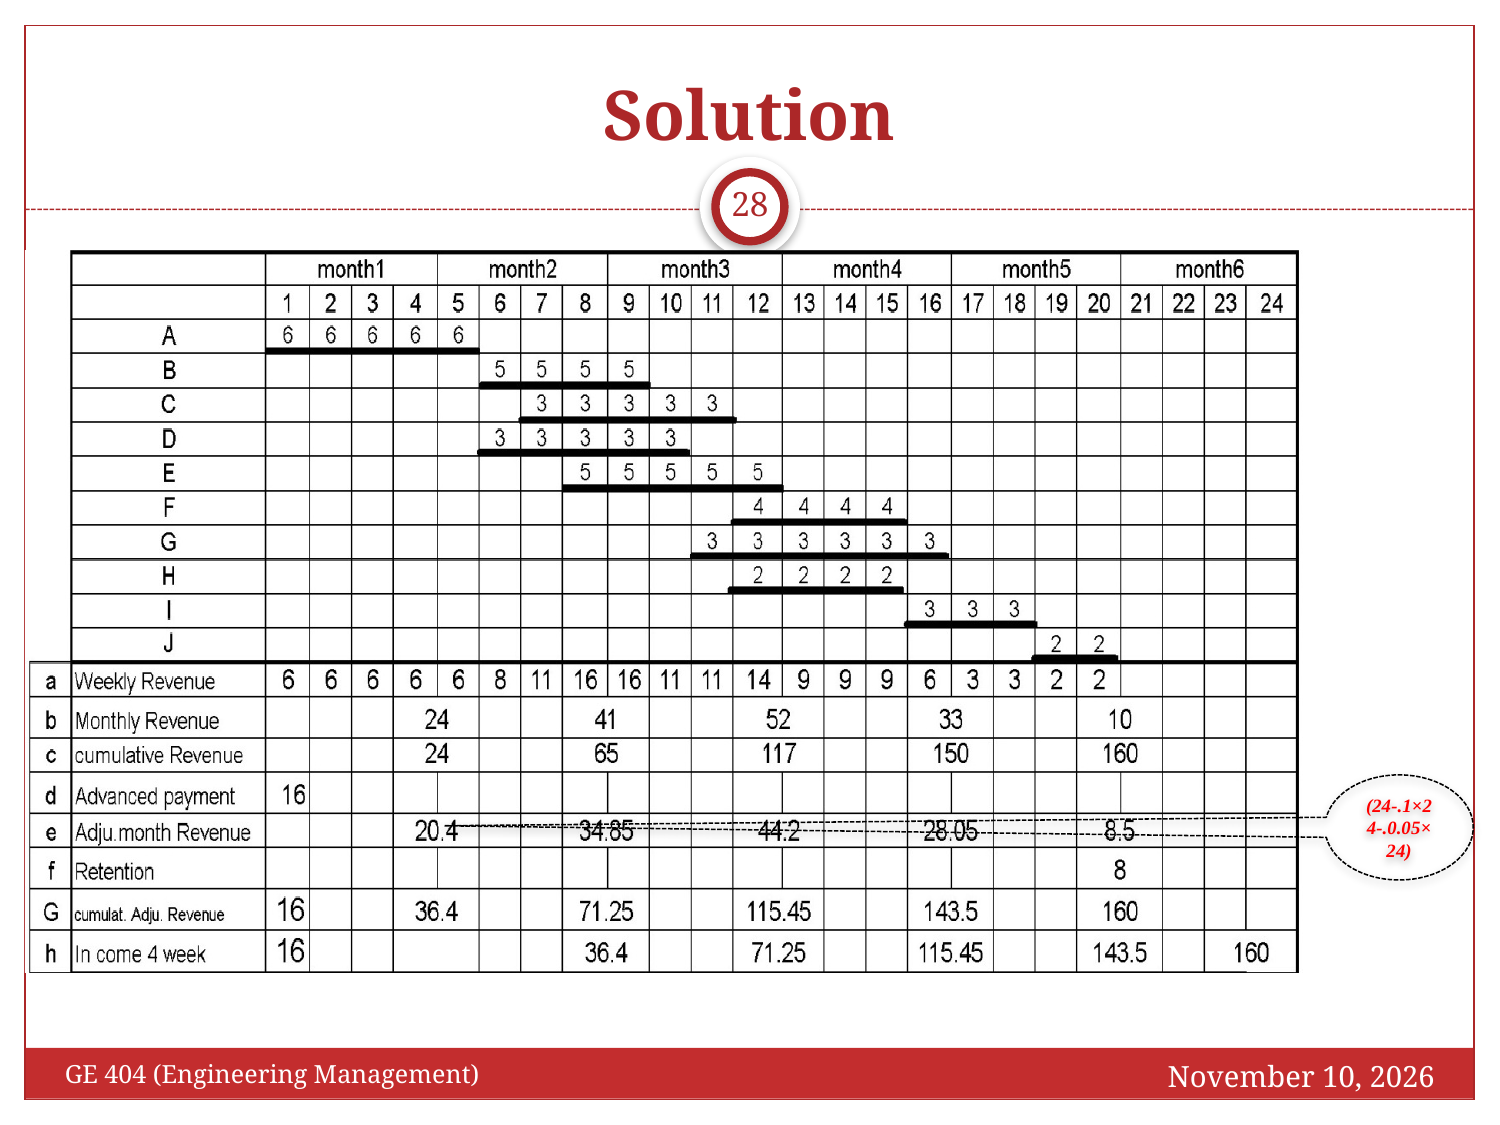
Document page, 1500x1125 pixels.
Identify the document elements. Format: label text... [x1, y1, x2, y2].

footer GE 404 (Engineering Management) [50, 1051, 638, 1112]
picture [24, 250, 1305, 973]
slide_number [950, 1050, 1450, 1111]
text_box (24-.1×24-.0.05× 24) [1311, 774, 1475, 881]
title Solution [49, 37, 1450, 162]
slide_number 28 [712, 169, 788, 243]
